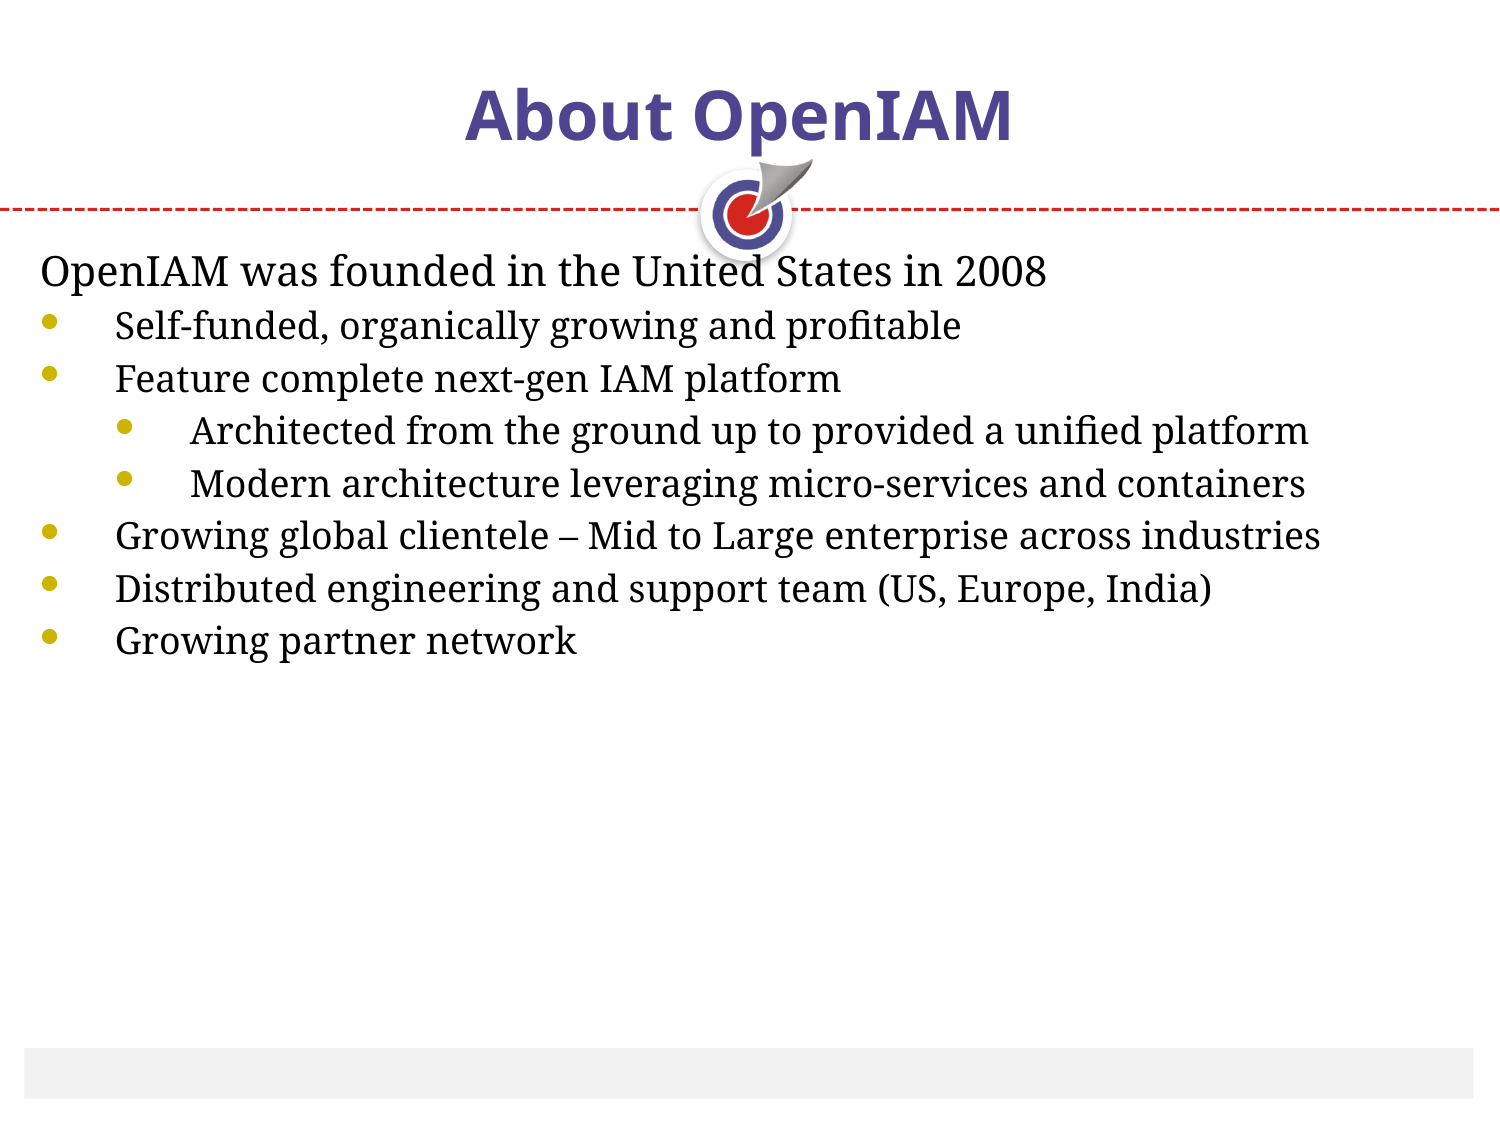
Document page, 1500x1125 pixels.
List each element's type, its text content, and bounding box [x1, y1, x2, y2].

text_box OpenIAM was founded in the United States in 2008 Self-funded, organically growing and profitable Feature complete next-gen IAM platform Architected from the ground up to provided a unified platform Modern architecture leveraging micro-services and containers Growing global clientele – Mid to Large enterprise across industries Distributed engineering and support team (US, Europe, India) Growing partner network [24, 237, 1488, 729]
title About OpenIAM [49, 37, 1450, 162]
picture [712, 162, 813, 237]
